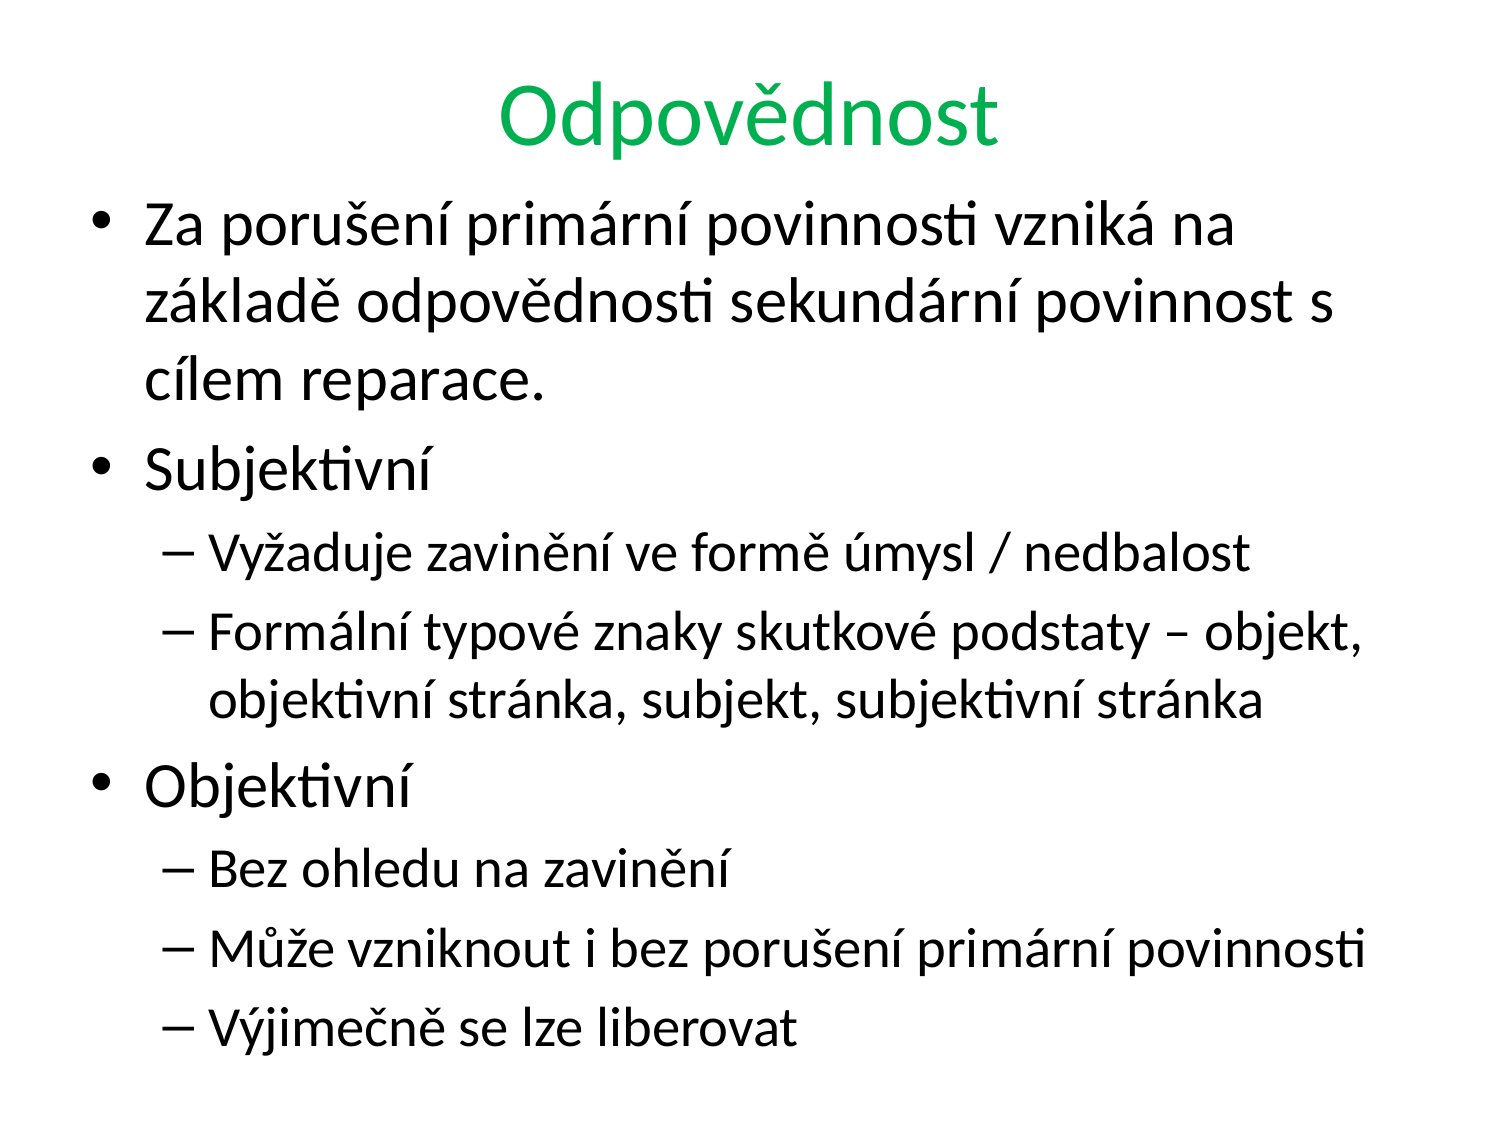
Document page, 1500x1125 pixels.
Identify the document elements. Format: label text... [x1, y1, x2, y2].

title Odpovědnost [75, 45, 1425, 172]
list Za porušení primární povinnosti vzniká na základě odpovědnosti sekundární povinnost s cílem reparace. Subjektivní Vyžaduje zavinění ve formě úmysl / nedbalost Formální typové znaky skutkové podstaty – objekt, objektivní stránka, subjekt, subjektivní stránka Objektivní Bez ohledu na zavinění Může vzniknout i bez porušení primární povinnosti Výjimečně se lze liberovat [75, 172, 1425, 1071]
